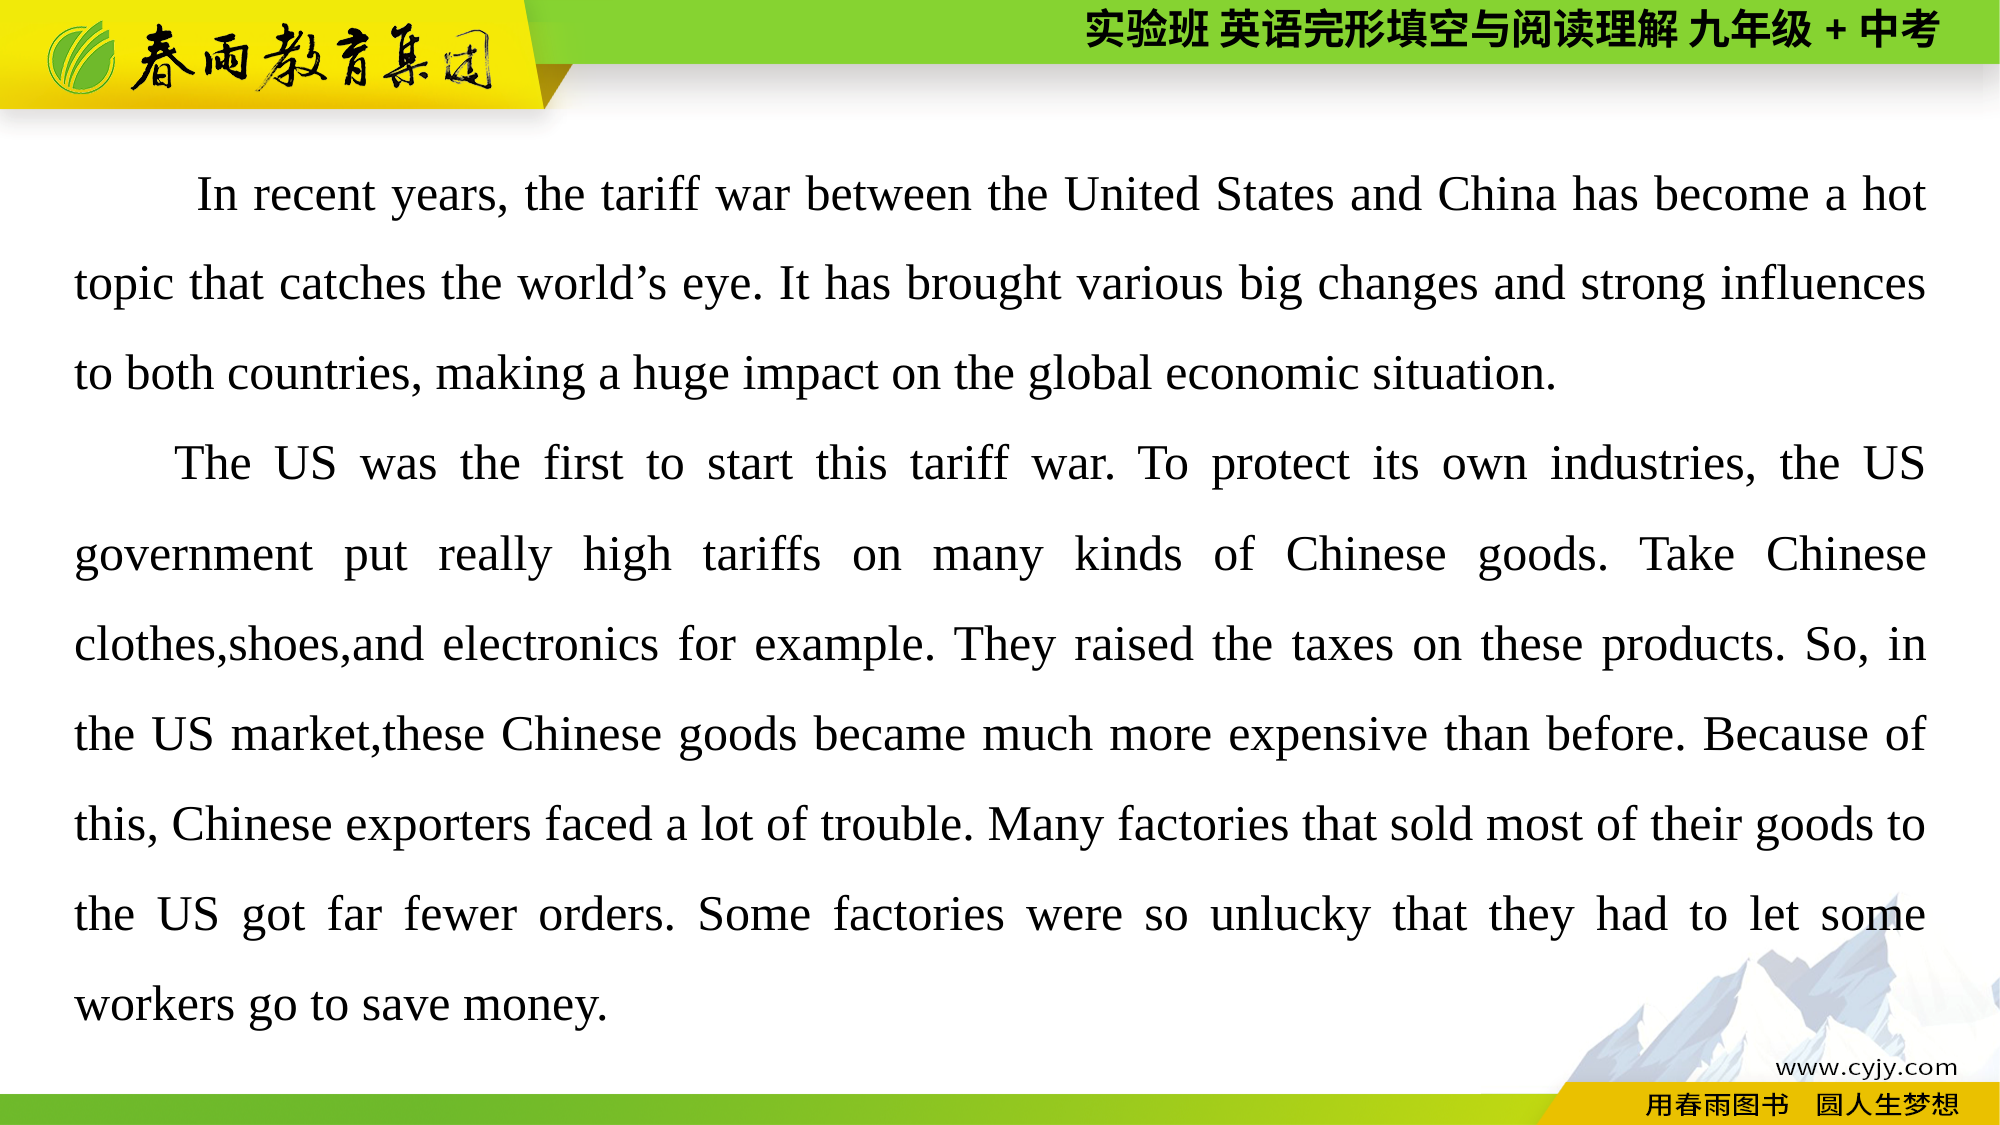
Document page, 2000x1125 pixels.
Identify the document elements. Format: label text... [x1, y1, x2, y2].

picture [0, 0, 2000, 1125]
list In recent years, the tariff war between the United States and China has become a hot topic that catches the world’s eye. It has brought various big changes and strong influences to both countries, making a huge impact on the global economic situation. The US was the first to start this tariff war. To protect its own industries, the US government put really high tariffs on many kinds of Chinese goods. Take Chinese clothes,shoes,and electronics for example. They raised the taxes on these products. So, in the US market,these Chinese goods became much more expensive than before. Because of this, Chinese exporters faced a lot of trouble. Many factories that sold most of their goods to the US got far fewer orders. Some factories were so unlucky that they had to let some workers go to save money. [59, 122, 1944, 1047]
